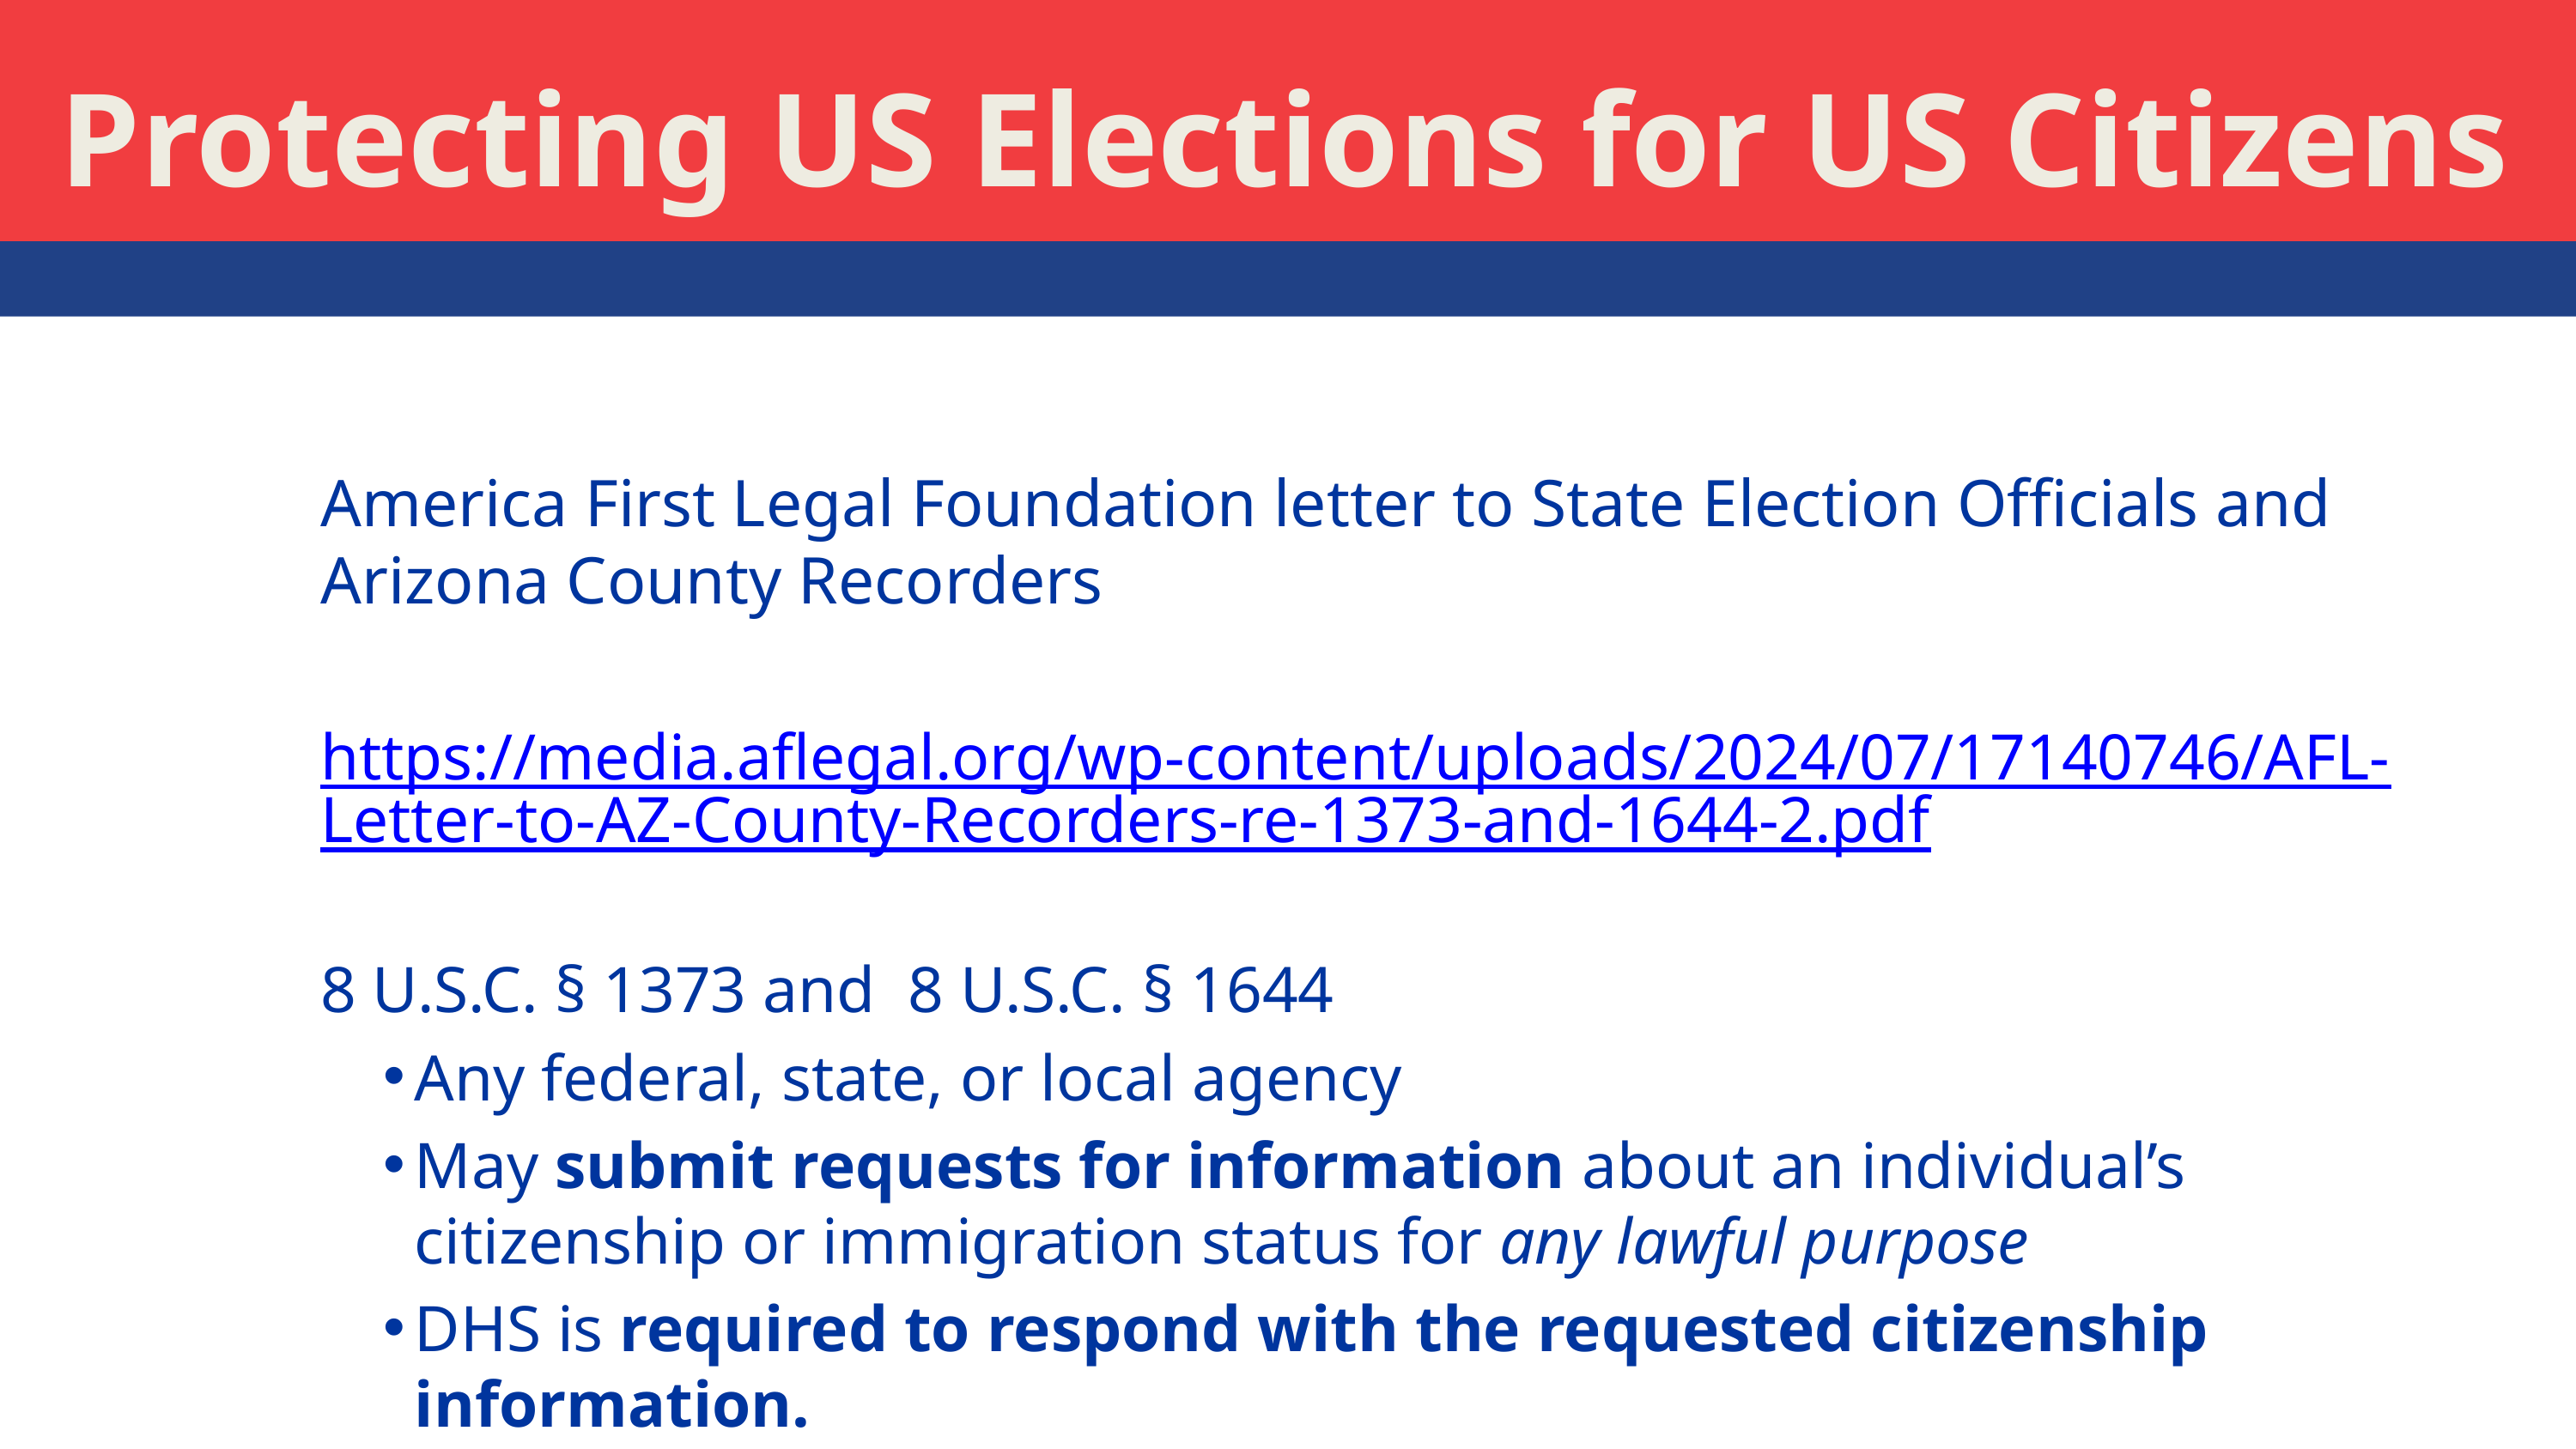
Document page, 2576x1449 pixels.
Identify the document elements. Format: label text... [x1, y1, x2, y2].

title Protecting US Elections for US Citizens [0, 0, 2576, 239]
text_box [0, 239, 2576, 318]
list America First Legal Foundation letter to State Election Officials and Arizona County Recorders https://media.aflegal.org/wp-content/uploads/2024/07/17140746/AFL-Letter-to-AZ-County-Recorders-re-1373-and-1644-2.pdf 8 U.S.C. § 1373 and 8 U.S.C. § 1644 Any federal, state, or local agency May submit requests for information about an individual’s citizenship or immigration status for any lawful purpose DHS is required to respond with the requested citizenship information. [182, 456, 2437, 1390]
